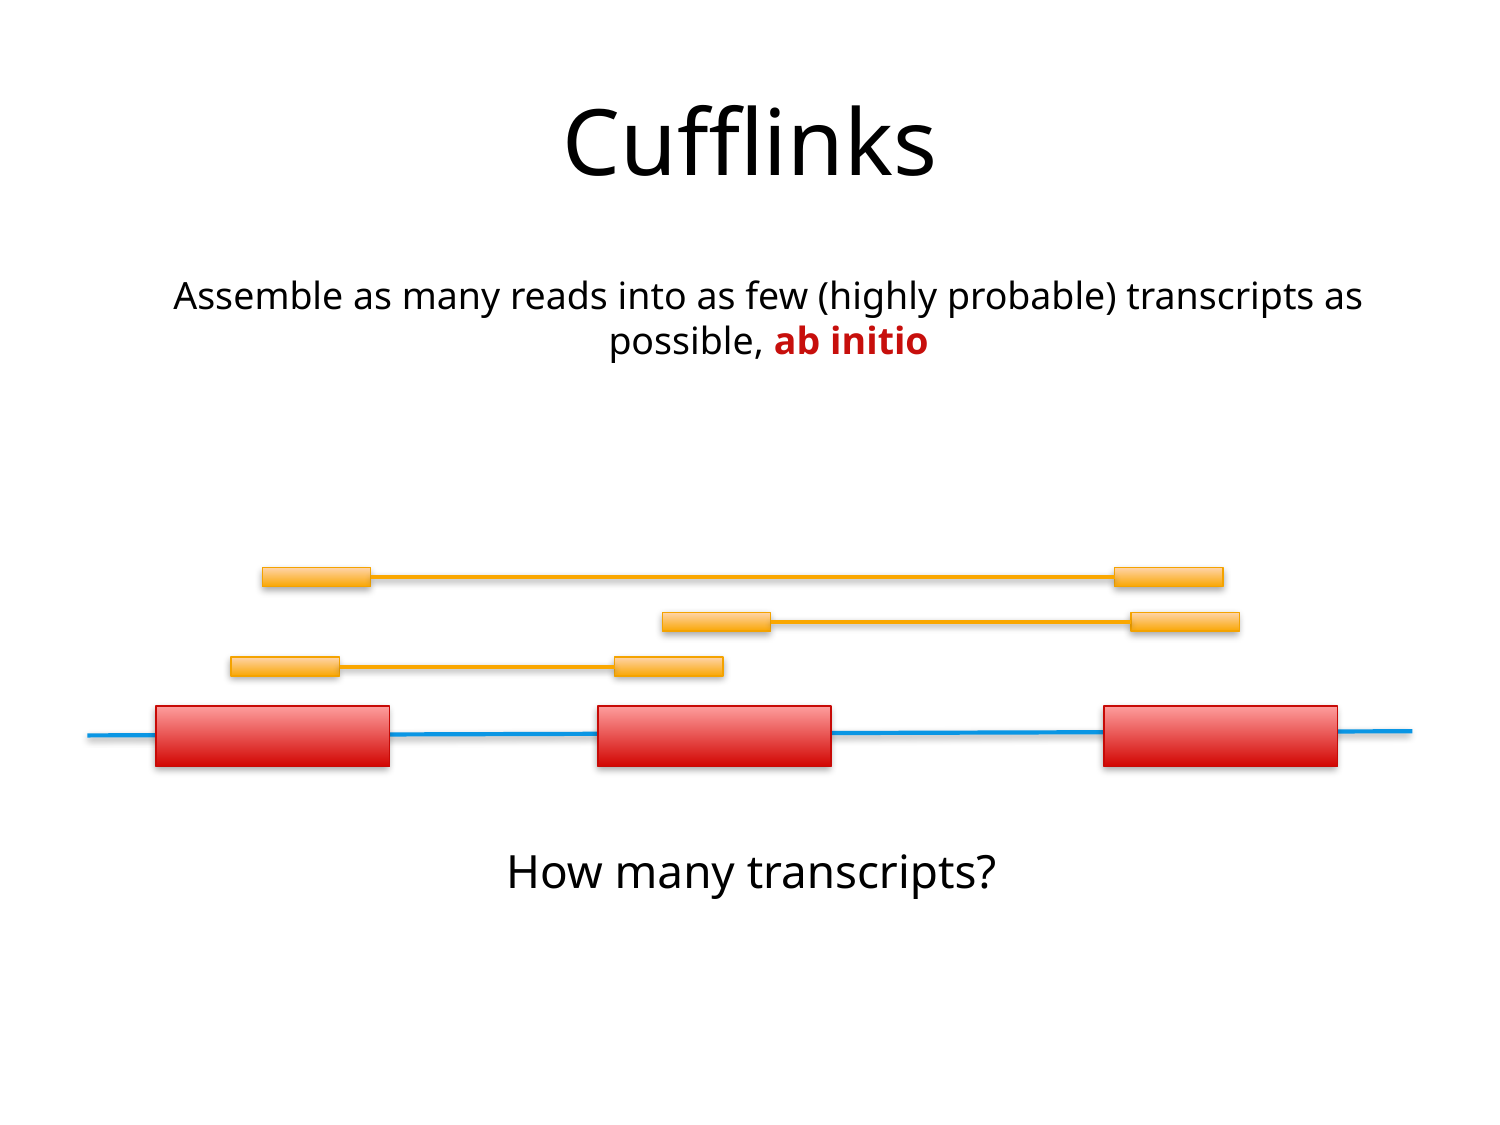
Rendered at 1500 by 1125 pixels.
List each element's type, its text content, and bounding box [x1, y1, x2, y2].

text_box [87, 731, 1413, 736]
text_box How many transcripts? [491, 835, 1012, 906]
text_box [1103, 705, 1338, 729]
text_box [230, 656, 340, 677]
text_box [614, 656, 724, 677]
text_box [597, 744, 832, 767]
text_box [597, 705, 832, 729]
text_box [1114, 567, 1224, 587]
text_box [155, 705, 390, 729]
text_box [155, 744, 390, 767]
text_box Assemble as many reads into as few (highly probable) transcripts as possible, ab initio [143, 264, 1394, 370]
text_box [662, 612, 771, 632]
text_box [1130, 612, 1240, 632]
title Cufflinks [74, 44, 1426, 233]
text_box [1103, 744, 1338, 767]
text_box [262, 567, 371, 587]
